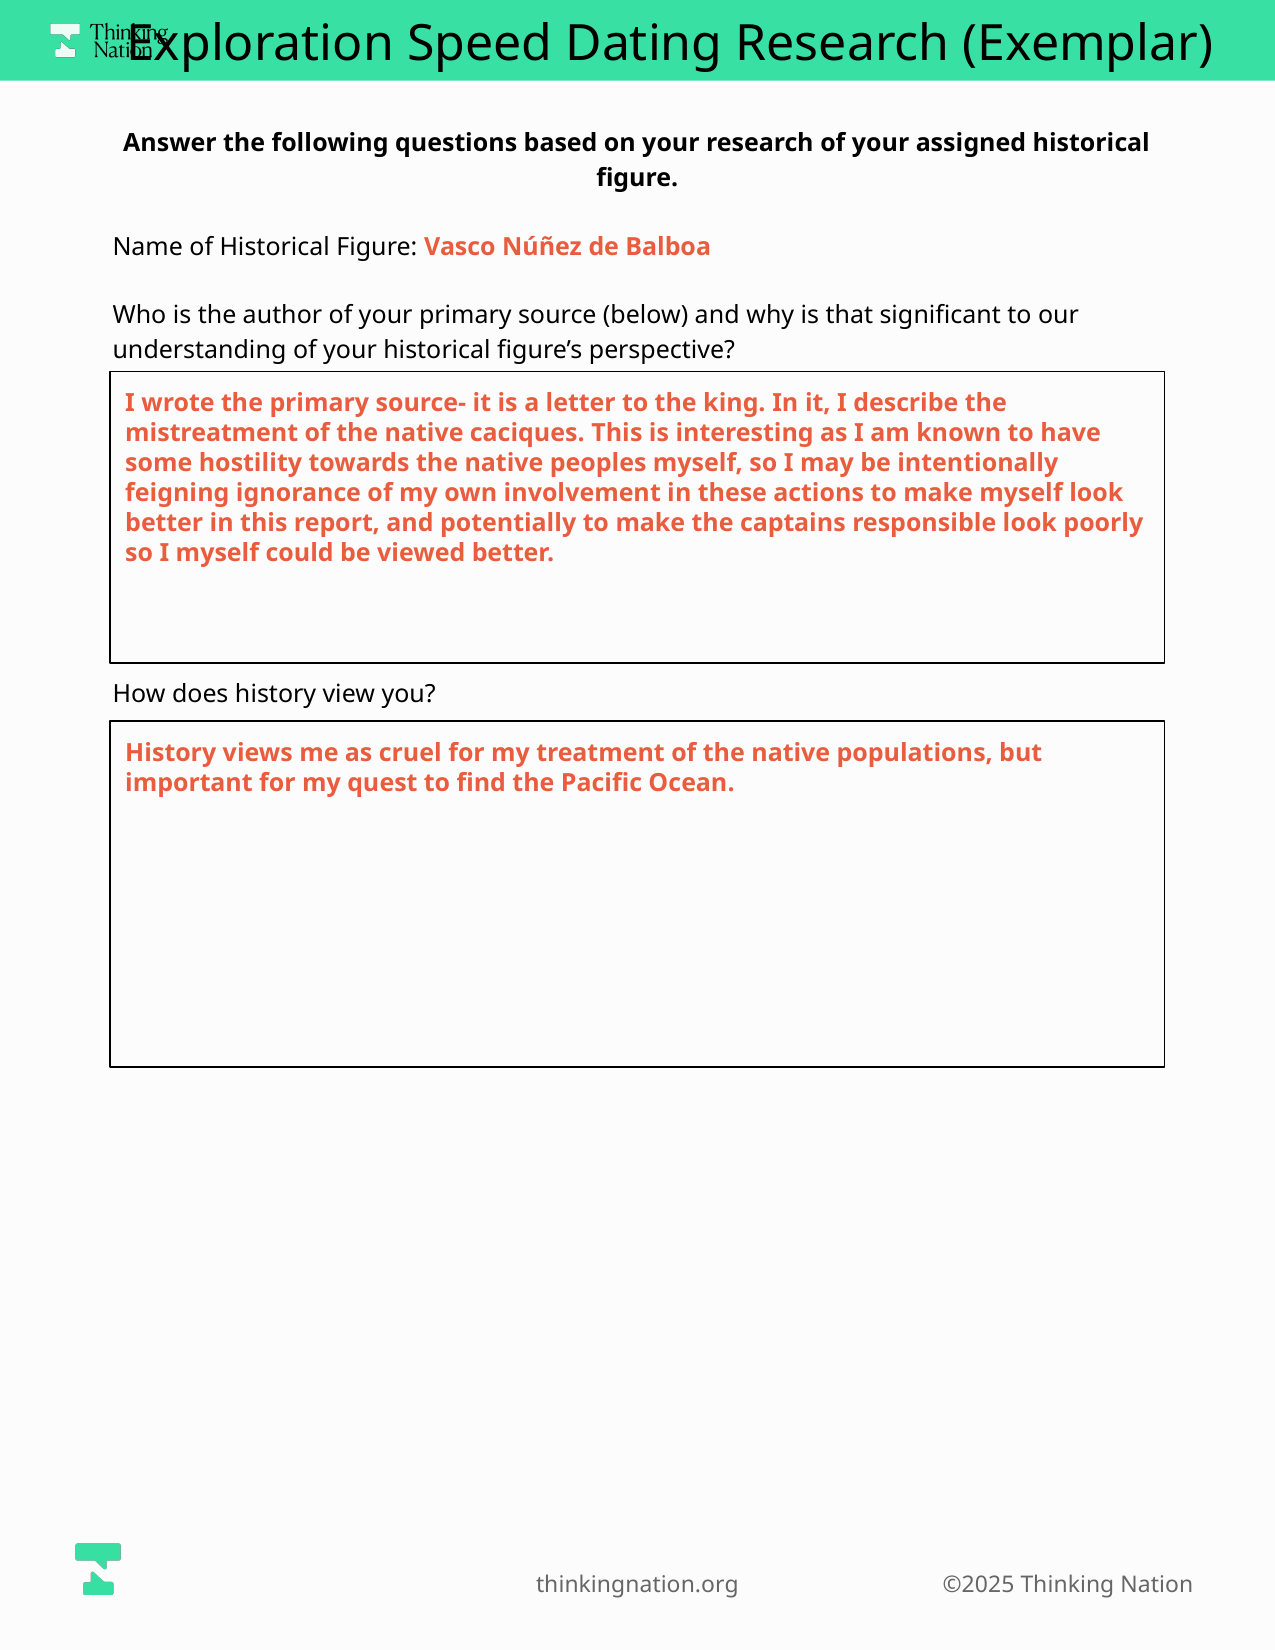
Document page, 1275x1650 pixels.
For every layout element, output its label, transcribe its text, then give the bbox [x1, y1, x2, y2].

text_box ©2025 Thinking Nation [1178, 1553, 1210, 1605]
text_box History views me as cruel for my treatment of the native populations, but important for my quest to find the Pacific Ocean. [110, 721, 1165, 1068]
picture [62, 1533, 134, 1605]
picture [36, 12, 172, 69]
text_box Answer the following questions based on your research of your assigned historical figure. Name of Historical Figure: Vasco Núñez de Balboa Who is the author of your primary source (below) and why is that significant to our understanding of your historical figure’s perspective? How does history view you? [97, 107, 1178, 1650]
text_box Exploration Speed Dating Research (Exemplar) [0, 0, 1275, 81]
text_box I wrote the primary source- it is a letter to the king. In it, I describe the mistreatment of the native caciques. This is interesting as I am known to have some hostility towards the native peoples myself, so I may be intentionally feigning ignorance of my own involvement in these actions to make myself look better in this report, and potentially to make the captains responsible look poorly so I myself could be viewed better. [110, 371, 1165, 664]
